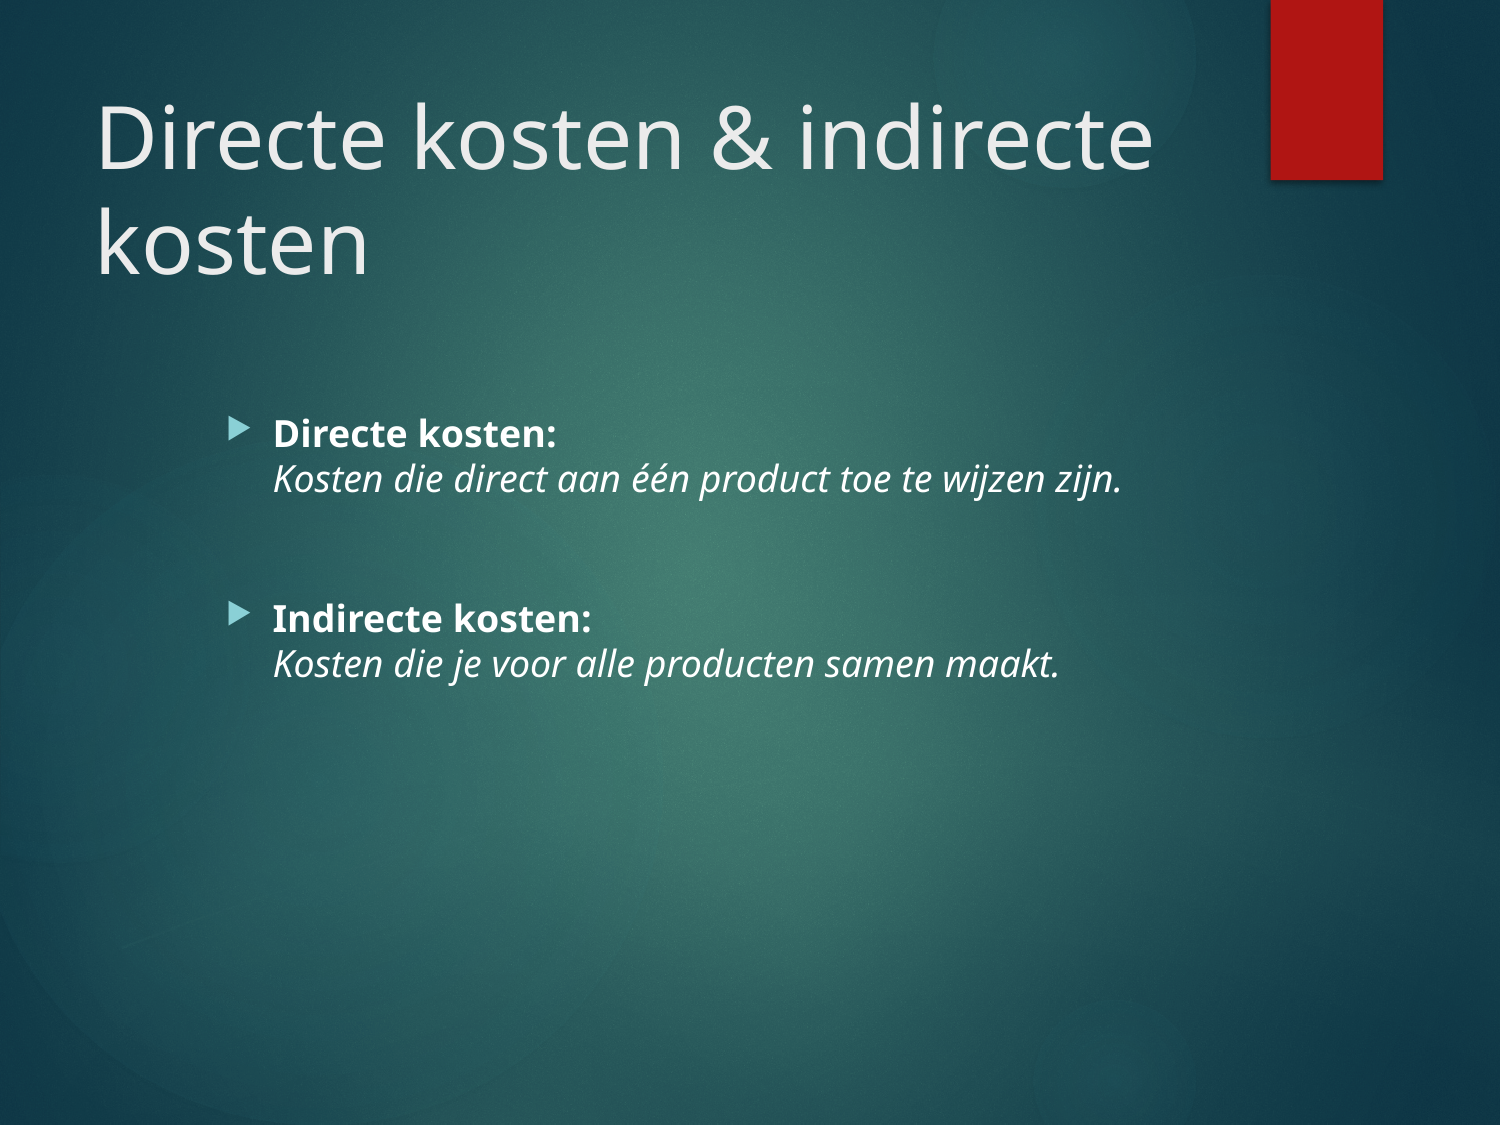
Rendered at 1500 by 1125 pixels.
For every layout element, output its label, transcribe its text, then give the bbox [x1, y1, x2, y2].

title Directe kosten & indirecte kosten [79, 74, 1237, 304]
list Directe kosten: Kosten die direct aan één product toe te wijzen zijn. Indirecte kosten: Kosten die je voor alle producten samen maakt. [135, 336, 1237, 1025]
